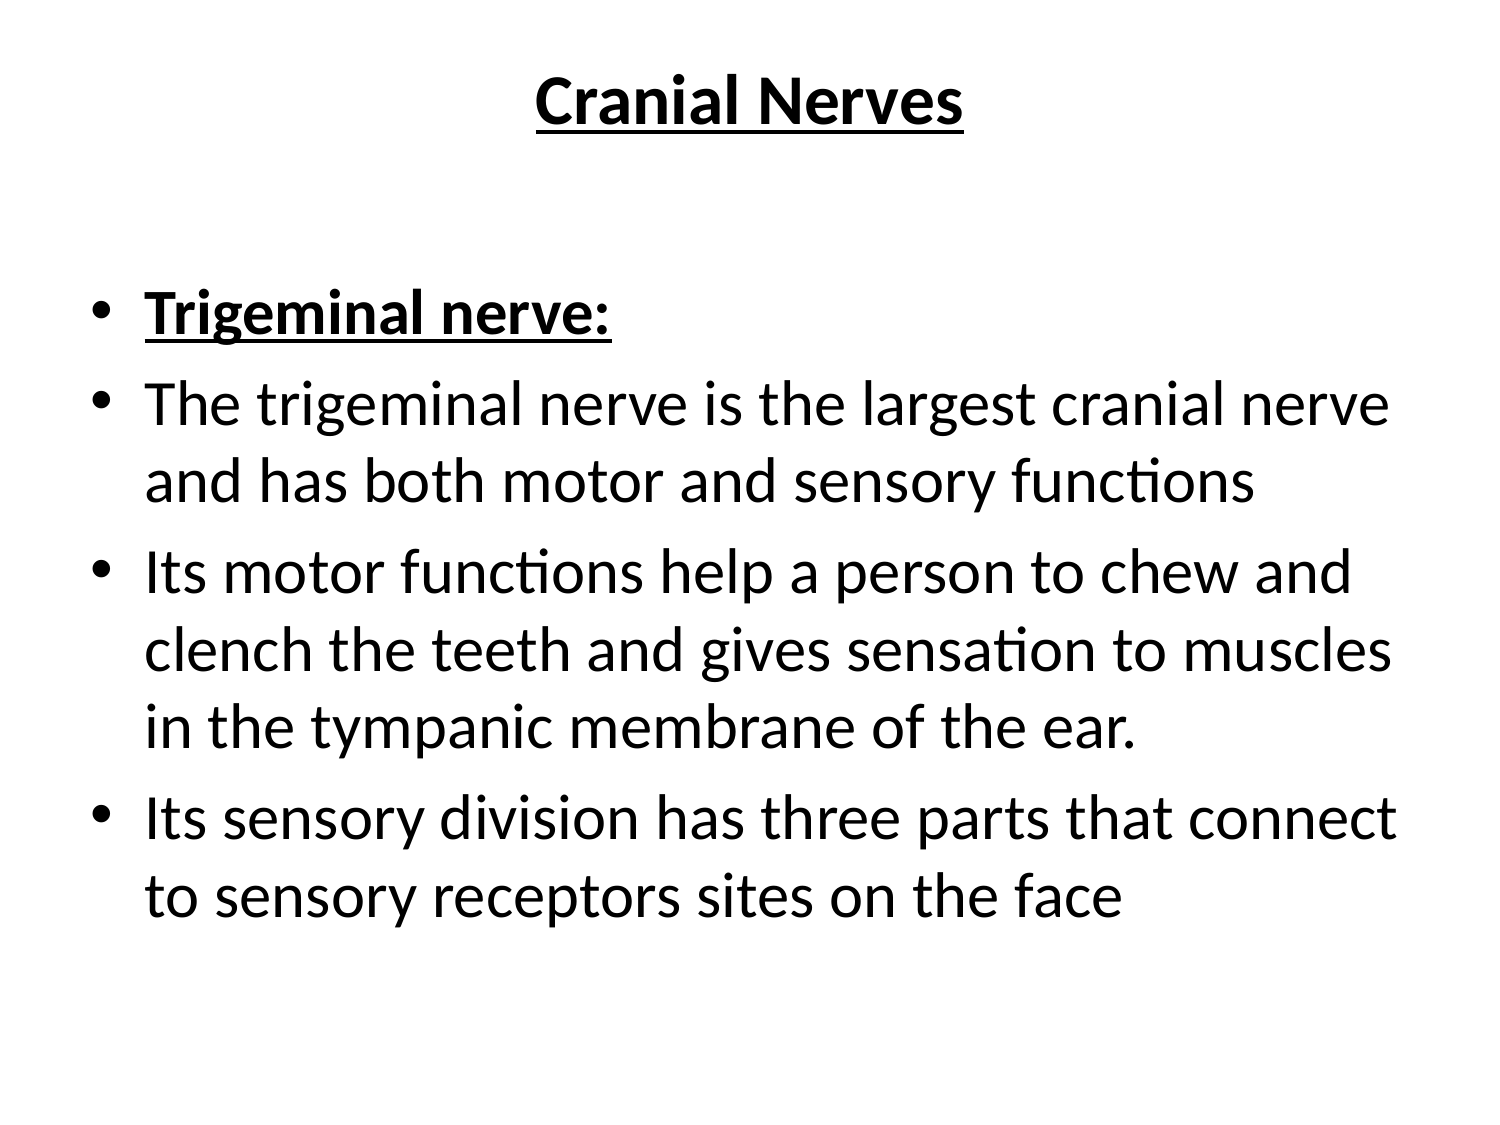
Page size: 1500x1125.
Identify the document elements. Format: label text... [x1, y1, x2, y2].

title Cranial Nerves [75, 45, 1425, 233]
list Trigeminal nerve: The trigeminal nerve is the largest cranial nerve and has both motor and sensory functions Its motor functions help a person to chew and clench the teeth and gives sensation to muscles in the tympanic membrane of the ear. Its sensory division has three parts that connect to sensory receptors sites on the face [75, 262, 1425, 1005]
